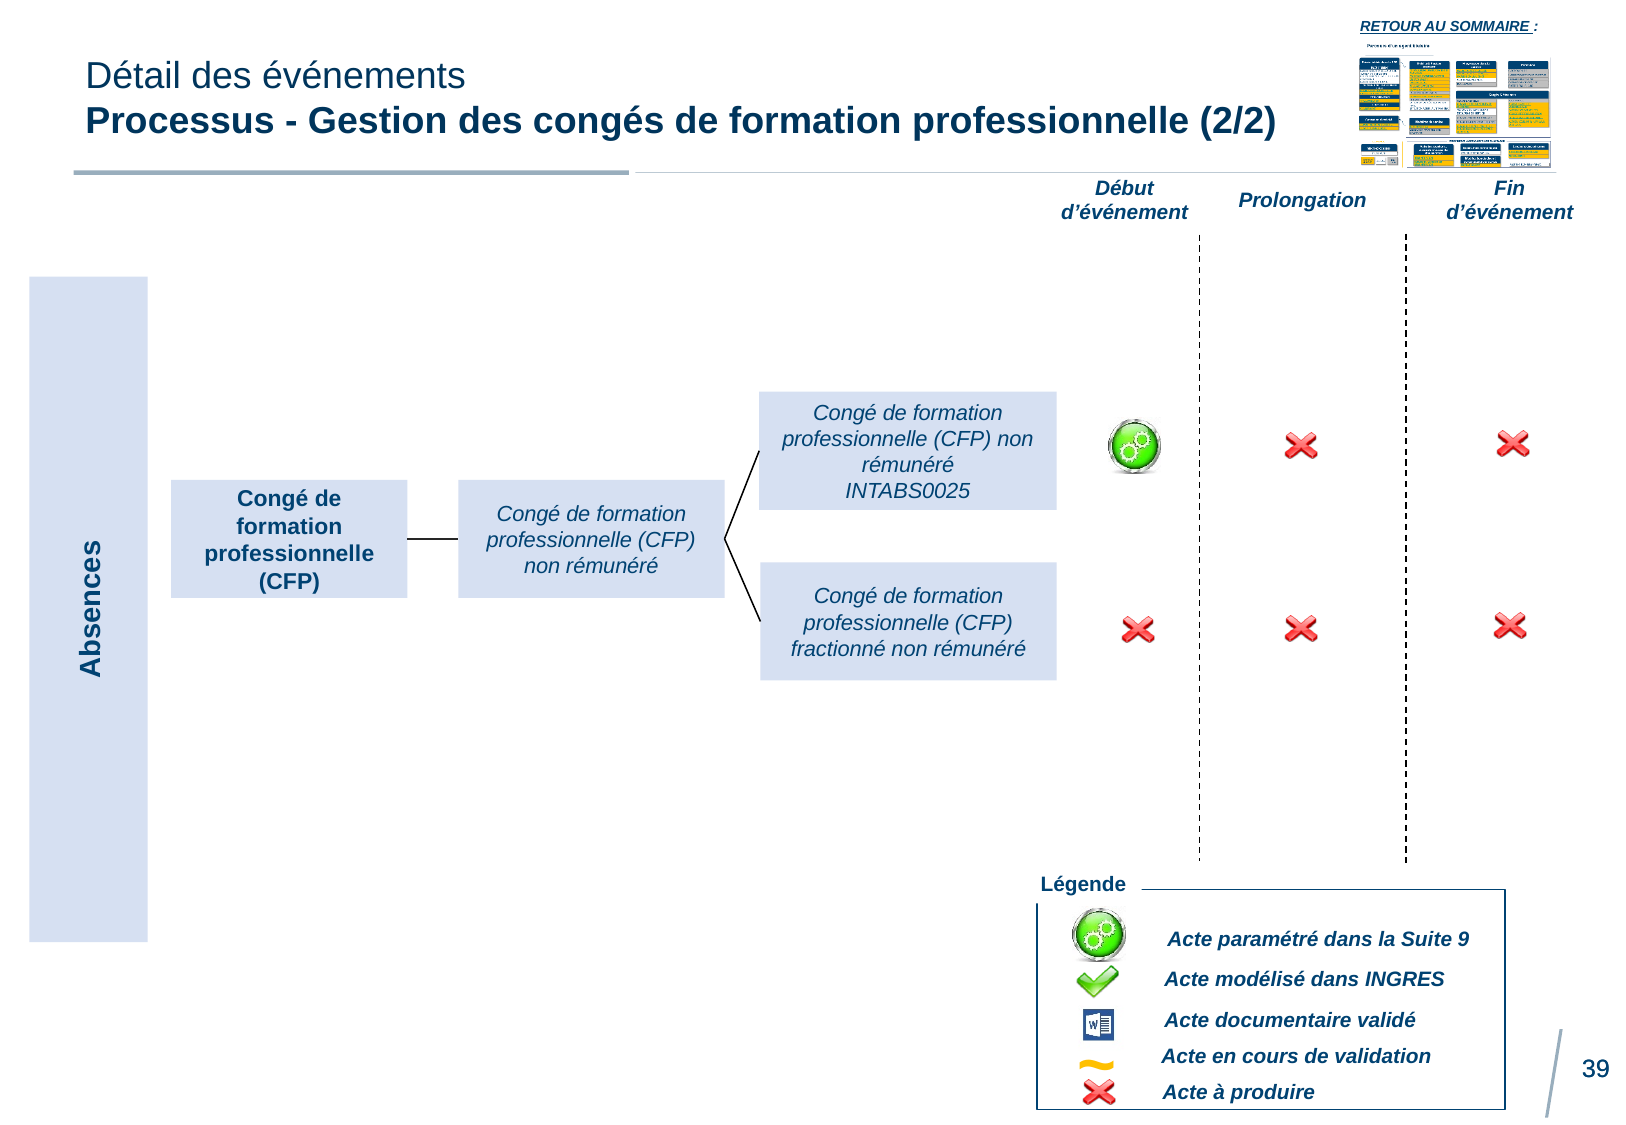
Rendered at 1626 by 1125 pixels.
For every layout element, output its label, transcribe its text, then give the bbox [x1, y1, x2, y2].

picture [1121, 616, 1155, 643]
picture [1067, 906, 1128, 1055]
picture [1496, 430, 1530, 457]
slide_number 39 [1516, 1044, 1625, 1121]
picture [1493, 612, 1527, 639]
picture [1284, 432, 1318, 459]
picture [1108, 417, 1161, 474]
picture [1359, 40, 1553, 168]
picture [1082, 1079, 1116, 1105]
picture [1284, 615, 1318, 642]
